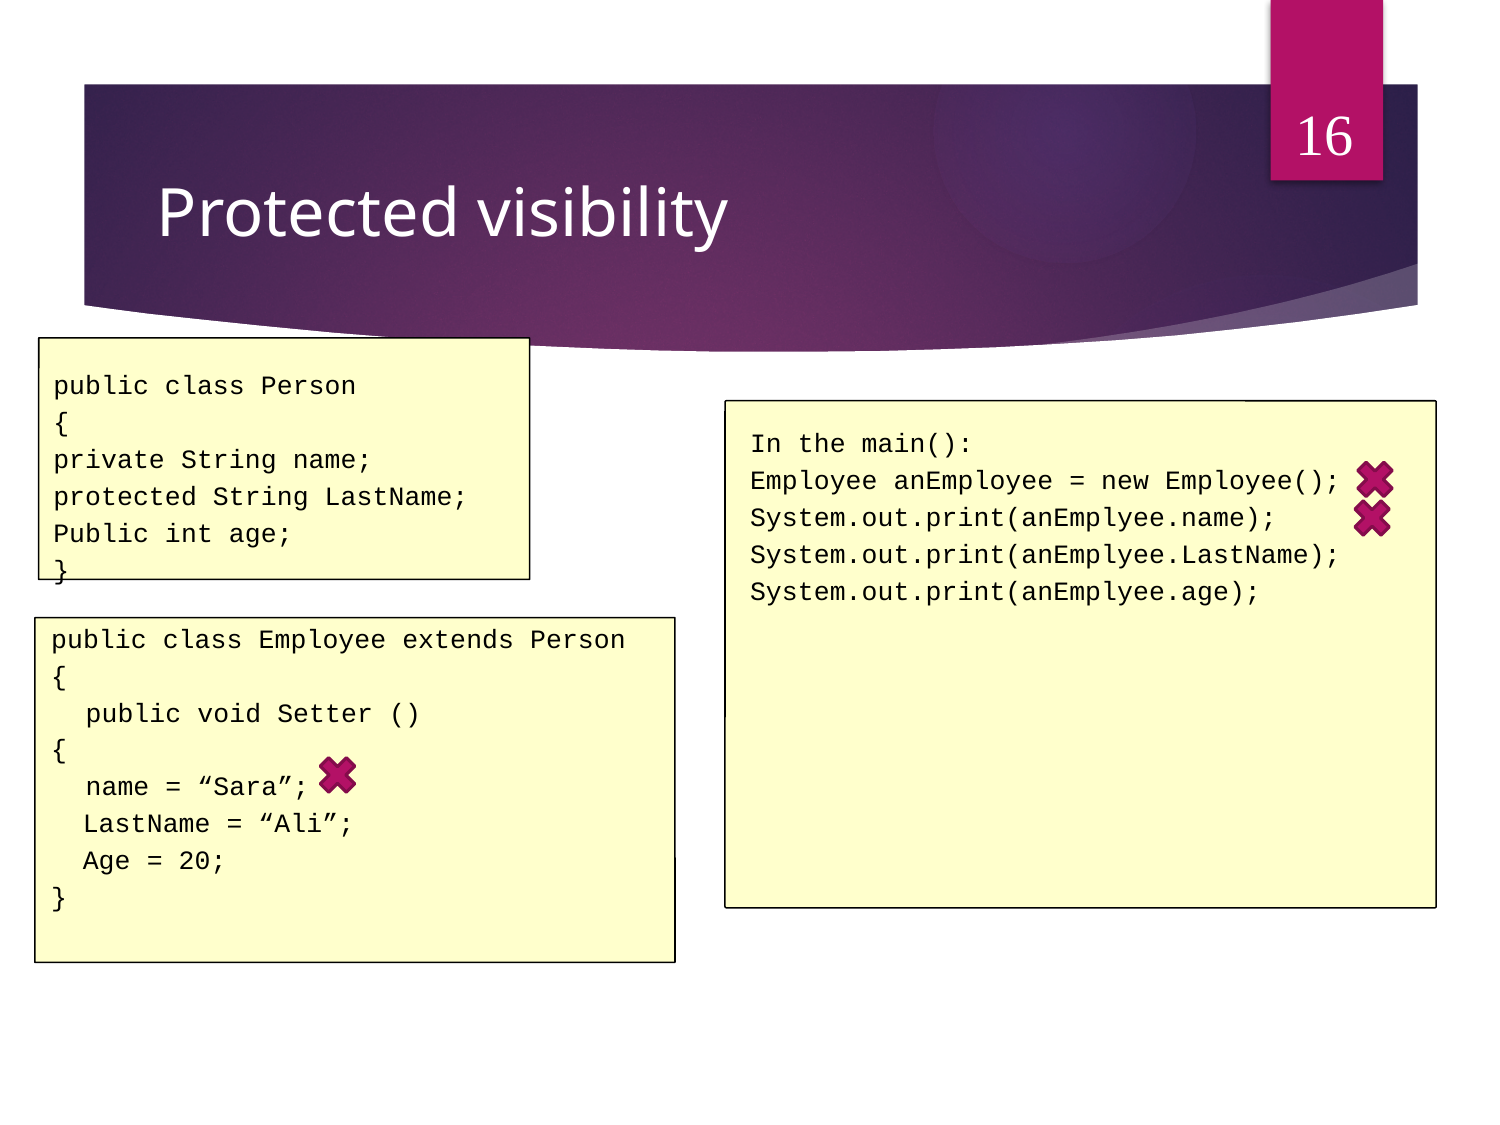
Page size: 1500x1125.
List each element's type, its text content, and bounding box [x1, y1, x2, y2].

text_box [38, 337, 530, 580]
text_box [34, 617, 676, 963]
text_box public class Person { private String name; protected String LastName; Public int age; } [53, 368, 541, 617]
slide_number 16 [1259, 48, 1390, 175]
text_box public class Employee extends Person { public void Setter () { name = “Sara”; LastName = “Ali”; Age = 20; } [50, 621, 651, 912]
title Protected visibility [141, 152, 1183, 269]
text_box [724, 400, 1437, 909]
text_box [319, 756, 356, 794]
